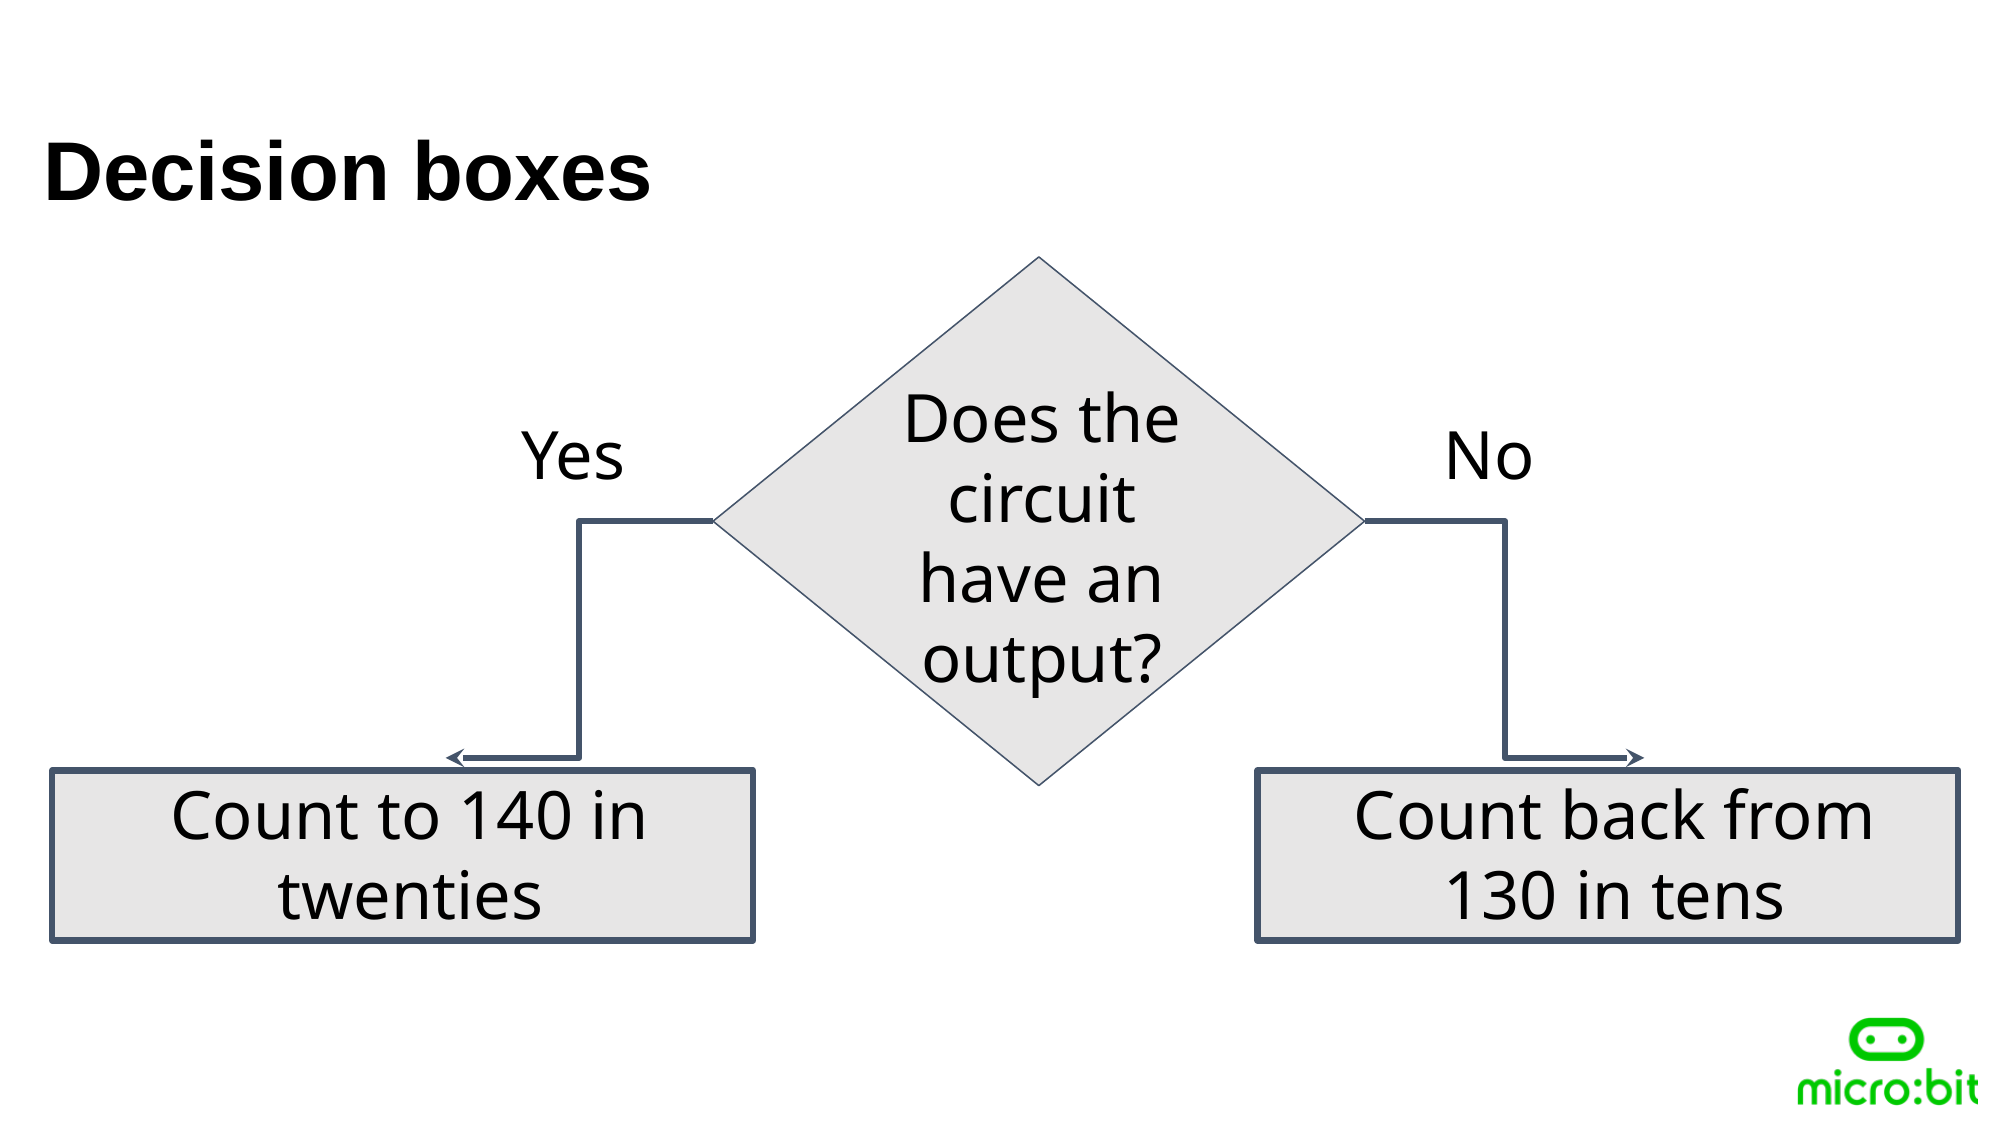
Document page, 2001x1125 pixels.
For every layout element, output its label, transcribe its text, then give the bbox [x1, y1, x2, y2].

text_box Count to 140 in twenties [67, 757, 754, 851]
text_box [1364, 520, 1645, 759]
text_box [445, 520, 714, 759]
text_box [1257, 770, 1959, 941]
text_box Does the circuit have an output? [885, 360, 1199, 589]
text_box Count back from 130 in tens [1289, 757, 1941, 851]
text_box [714, 381, 1364, 786]
text_box Yes [506, 397, 650, 491]
text_box No [1428, 397, 1572, 491]
text_box [52, 770, 754, 941]
text_box Decision boxes [28, 23, 1780, 847]
picture [1797, 1017, 1978, 1106]
text_box [911, 256, 1166, 360]
